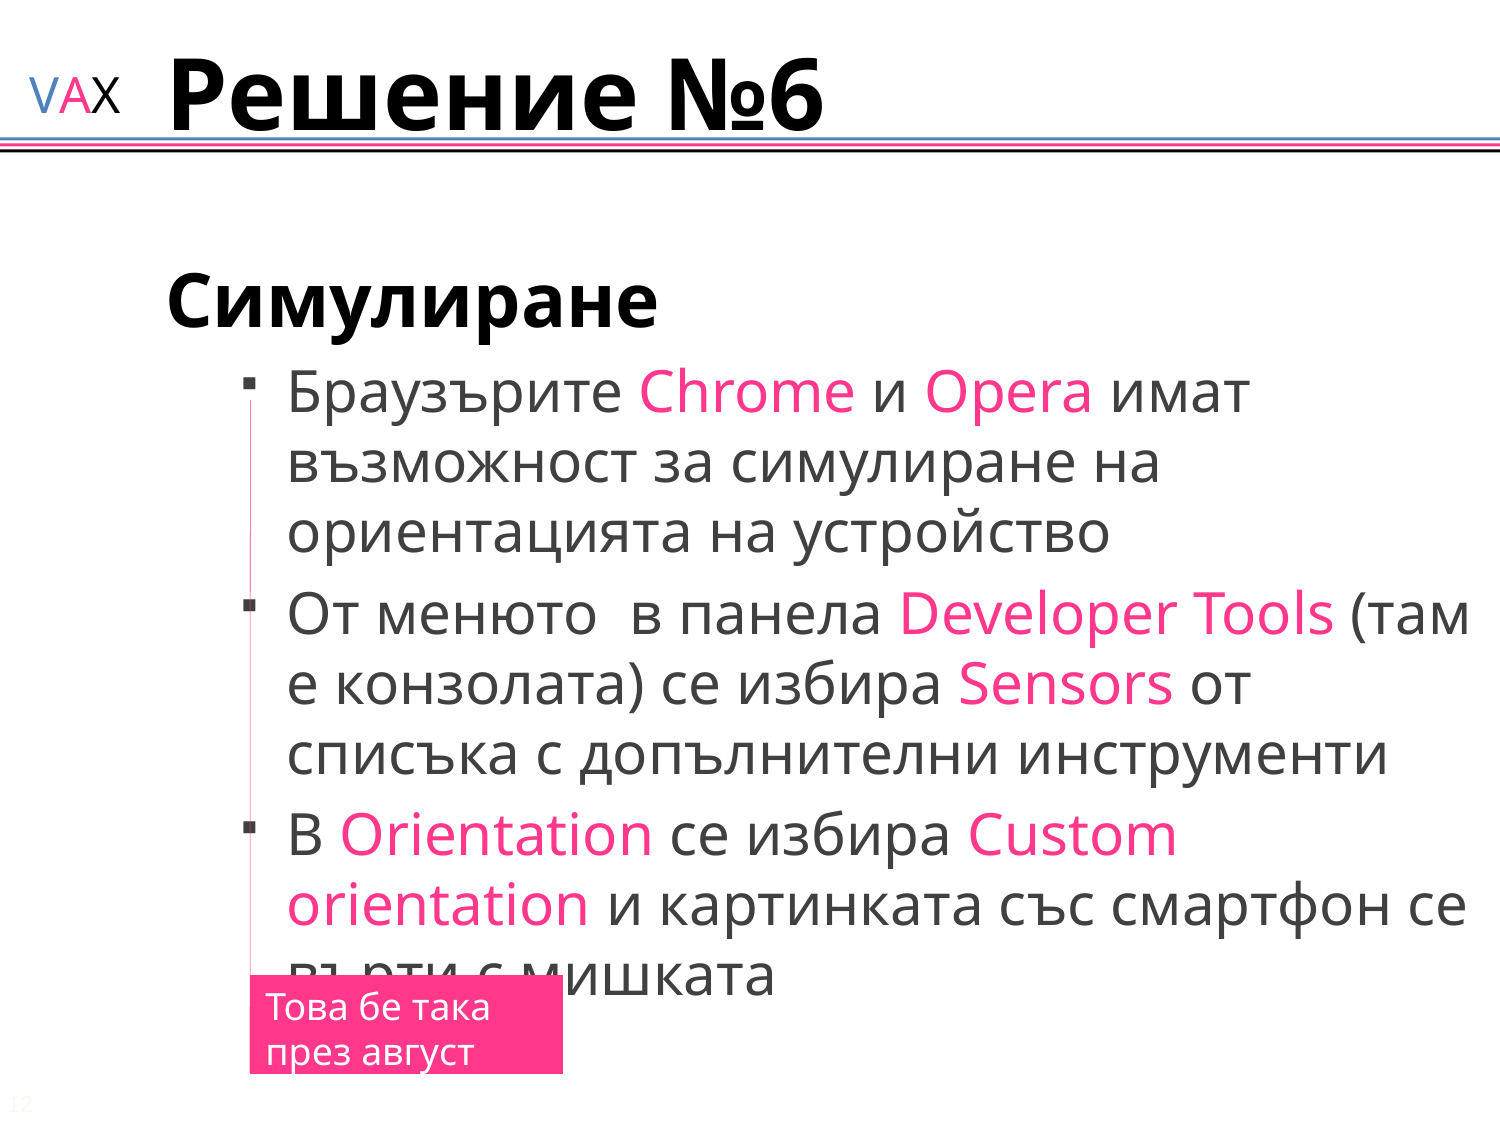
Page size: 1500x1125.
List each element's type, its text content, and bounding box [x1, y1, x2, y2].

title Решение №6 [0, 37, 1500, 144]
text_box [249, 399, 563, 1074]
